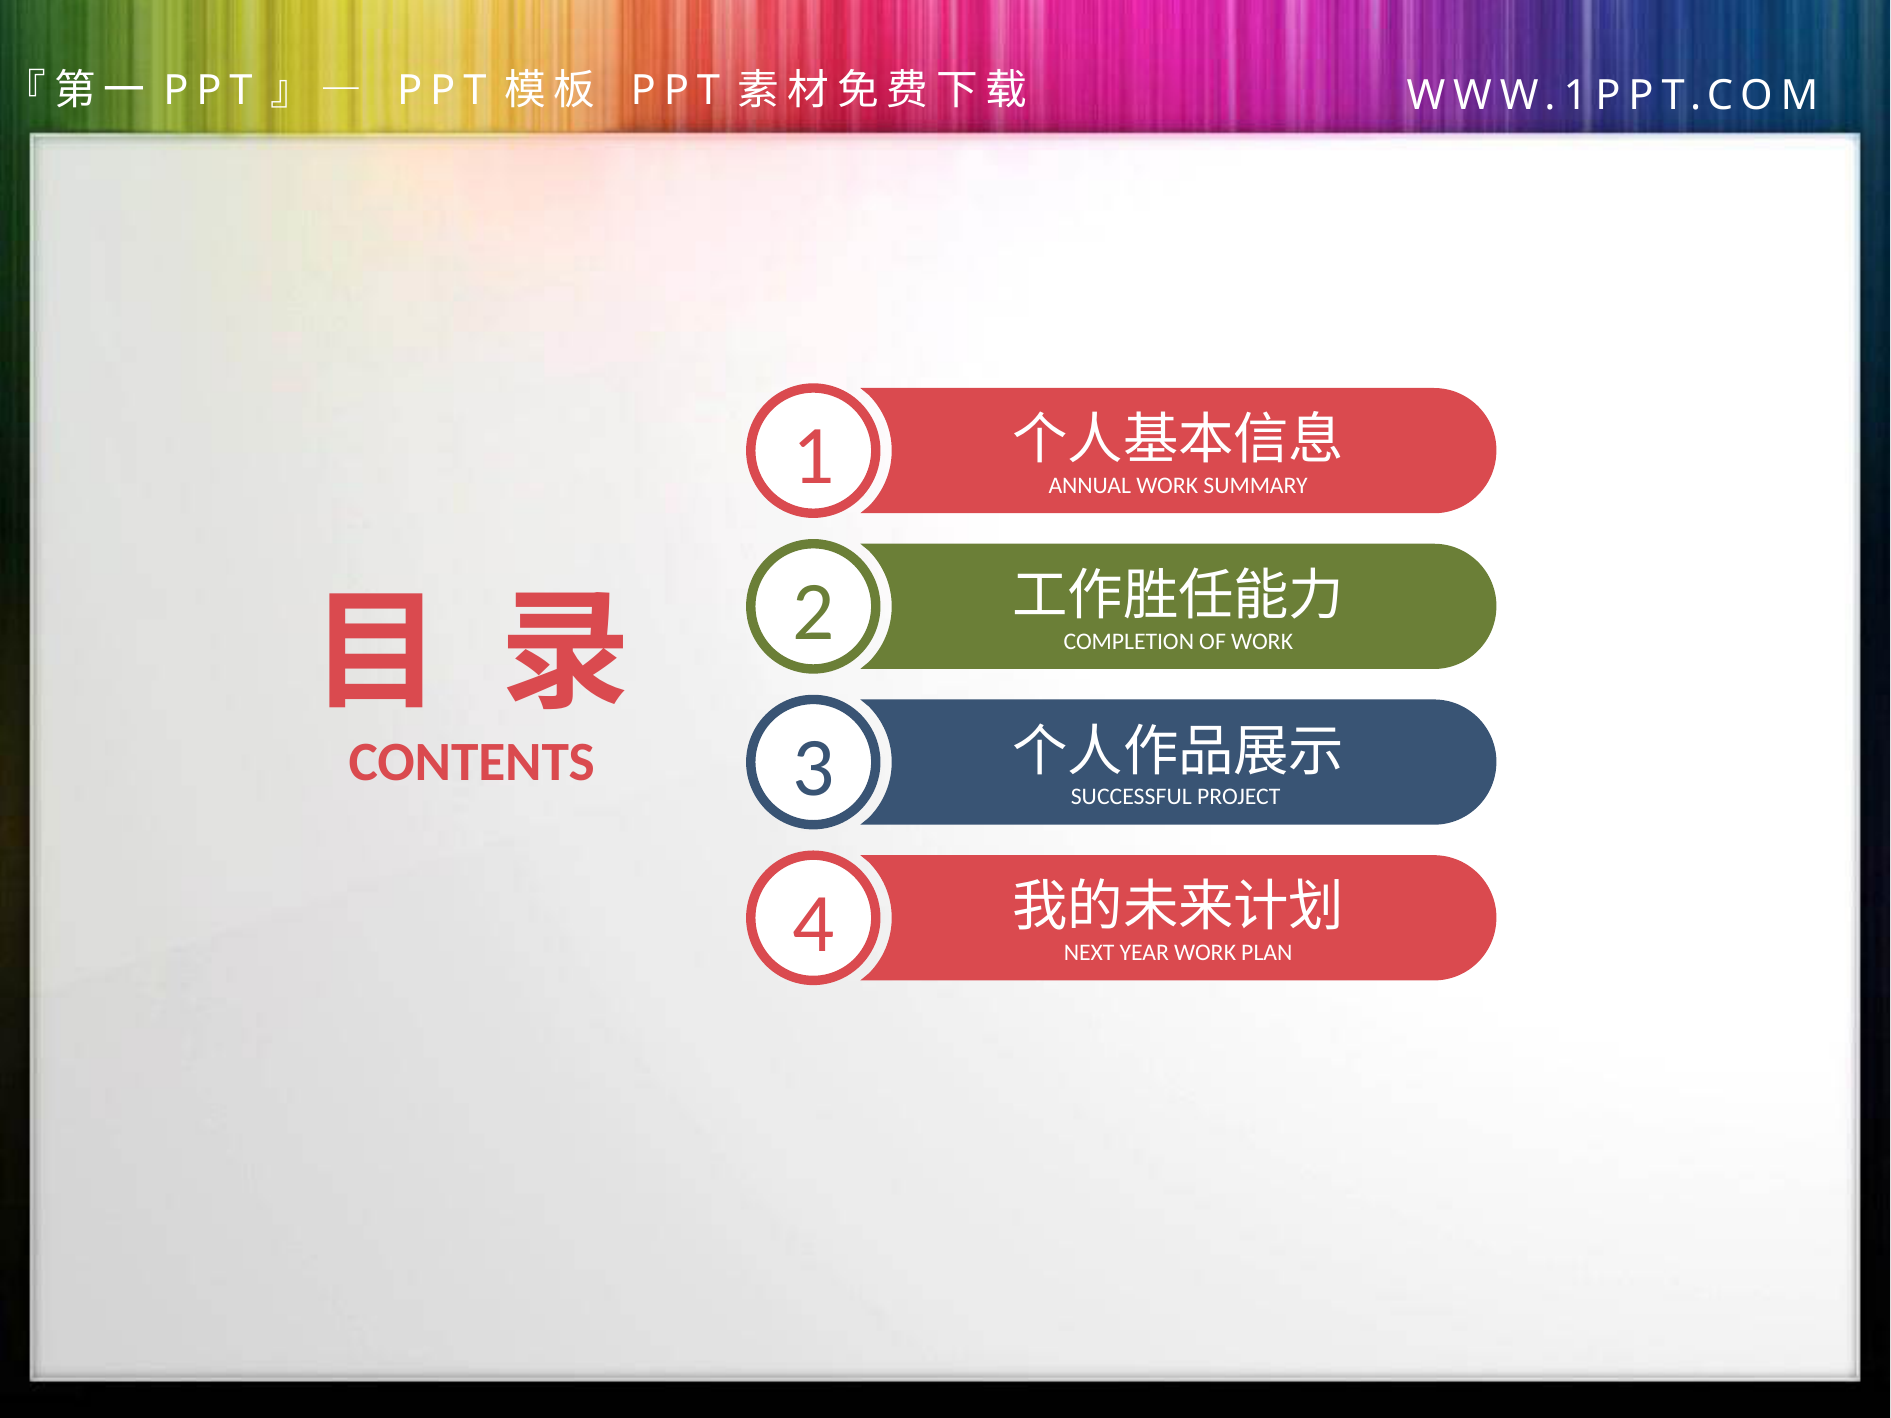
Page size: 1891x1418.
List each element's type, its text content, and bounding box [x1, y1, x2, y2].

text_box 4 [750, 855, 876, 981]
text_box 2 [750, 543, 876, 669]
text_box 个人基本信息 ANNUAL WORK SUMMARY [860, 387, 1497, 514]
text_box 1 [750, 387, 876, 514]
text_box CONTENTS [250, 724, 693, 792]
picture [0, 0, 1891, 1418]
text_box 个人作品展示 SUCCESSFUL PROJECT [860, 699, 1497, 825]
text_box 目 录 [248, 567, 696, 724]
text_box 工作胜任能力 COMPLETION OF WORK [860, 543, 1497, 669]
text_box 我的未来计划 NEXT YEAR WORK PLAN [860, 855, 1497, 981]
text_box 3 [750, 699, 876, 825]
